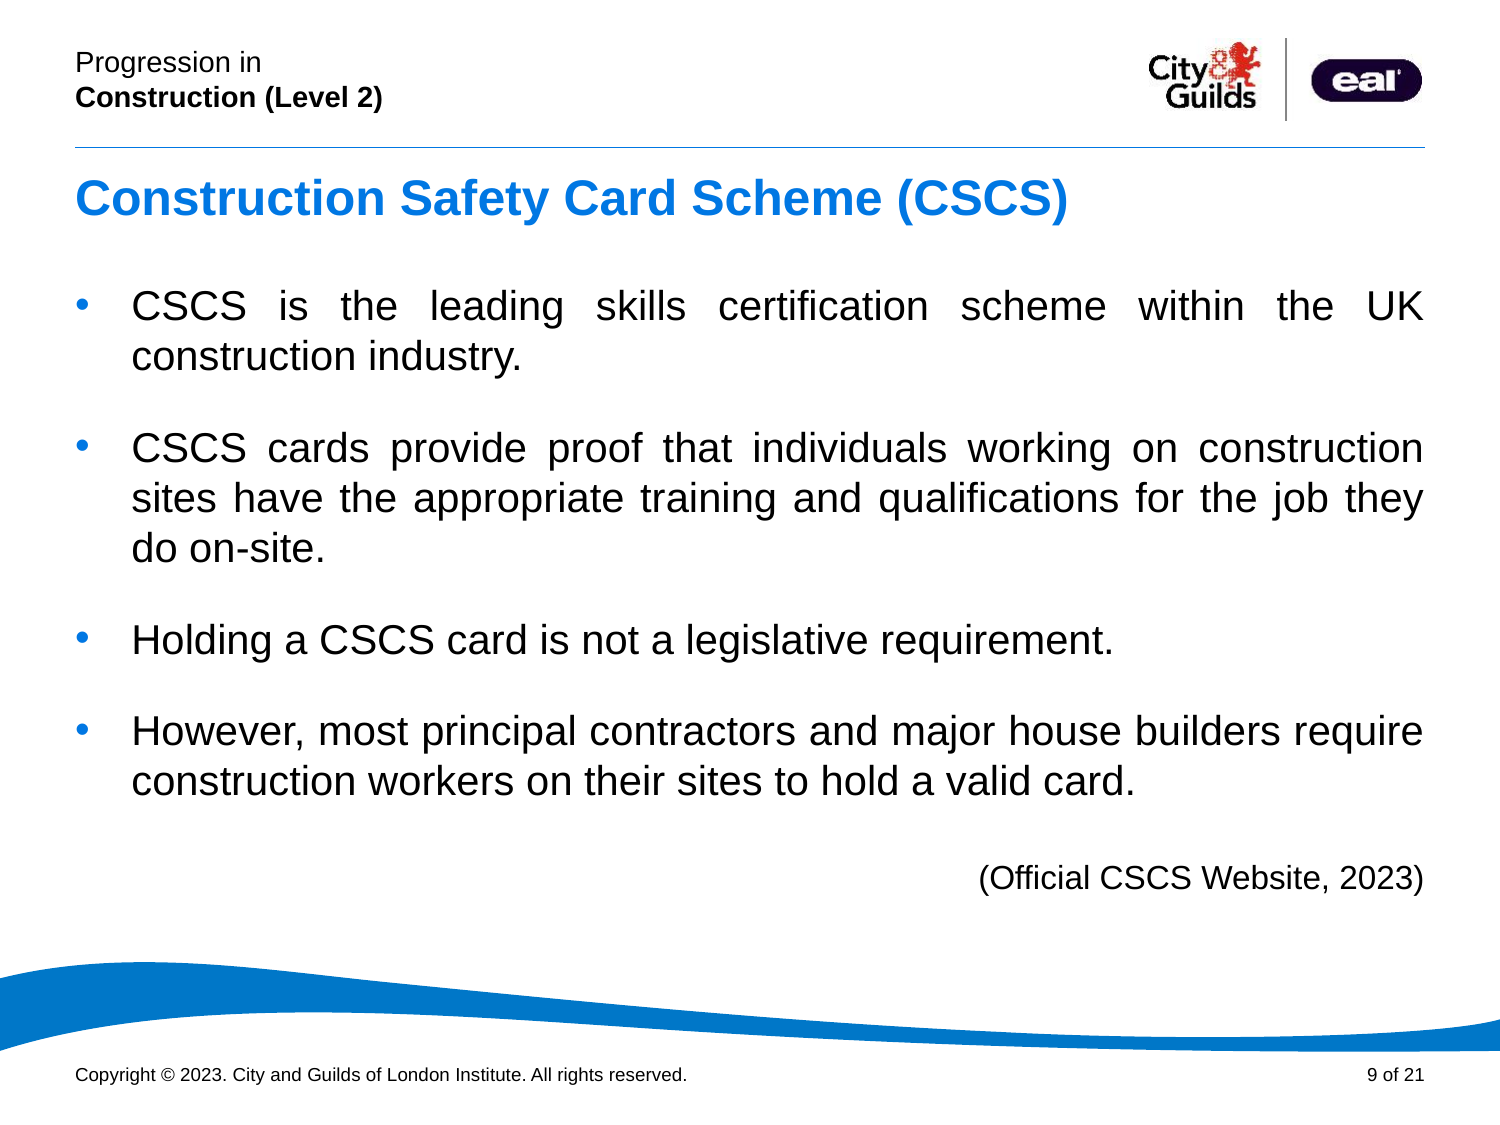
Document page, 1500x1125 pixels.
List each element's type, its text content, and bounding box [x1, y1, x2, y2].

list CSCS is the leading skills certification scheme within the UK construction industry. CSCS cards provide proof that individuals working on construction sites have the appropriate training and qualifications for the job they do on-site. Holding a CSCS card is not a legislative requirement. However, most principal contractors and major house builders require construction workers on their sites to hold a valid card. (Official CSCS Website, 2023) [74, 278, 1426, 922]
title Construction Safety Card Scheme (CSCS) [74, 165, 1426, 229]
picture [1149, 38, 1422, 121]
